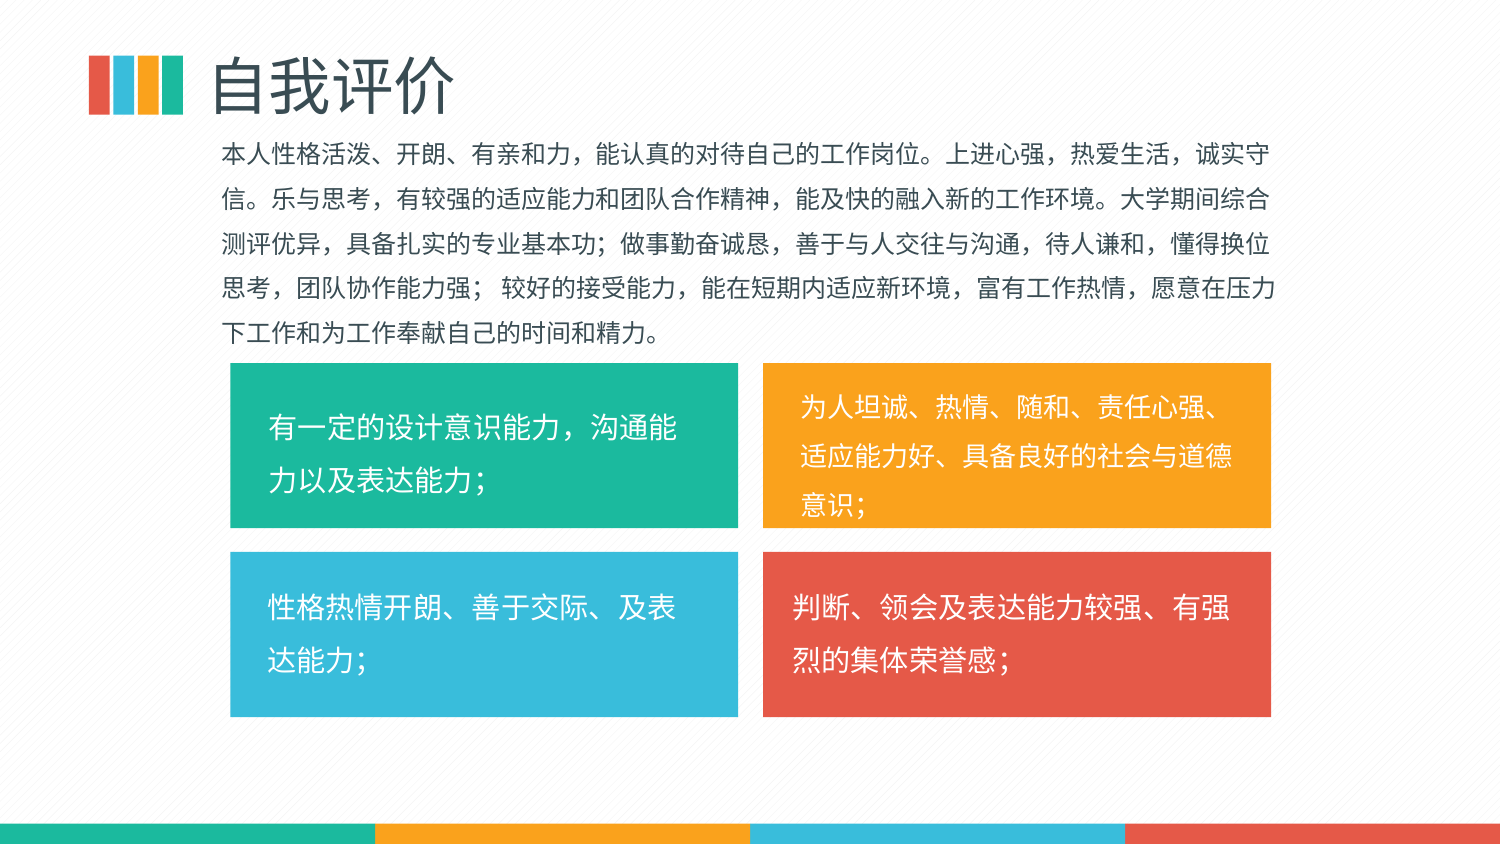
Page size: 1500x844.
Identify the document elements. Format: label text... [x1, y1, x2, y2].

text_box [229, 362, 739, 529]
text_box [229, 551, 739, 718]
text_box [762, 551, 1272, 718]
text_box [762, 362, 1272, 531]
text_box 自我评价 [191, 39, 472, 130]
text_box 本人性格活泼、开朗、有亲和力，能认真的对待自己的工作岗位。上进心强，热爱生活，诚实守信。乐与思考，有较强的适应能力和团队合作精神，能及快的融入新的工作环境。大学期间综合测评优异，具备扎实的专业基本功；做事勤奋诚恳，善于与人交往与沟通，待人谦和，懂得换位思考，团队协作能力强； 较好的接受能力，能在短期内适应新环境，富有工作热情，愿意在压力下工作和为工作奉献自己的时间和精力。 [206, 115, 1294, 400]
